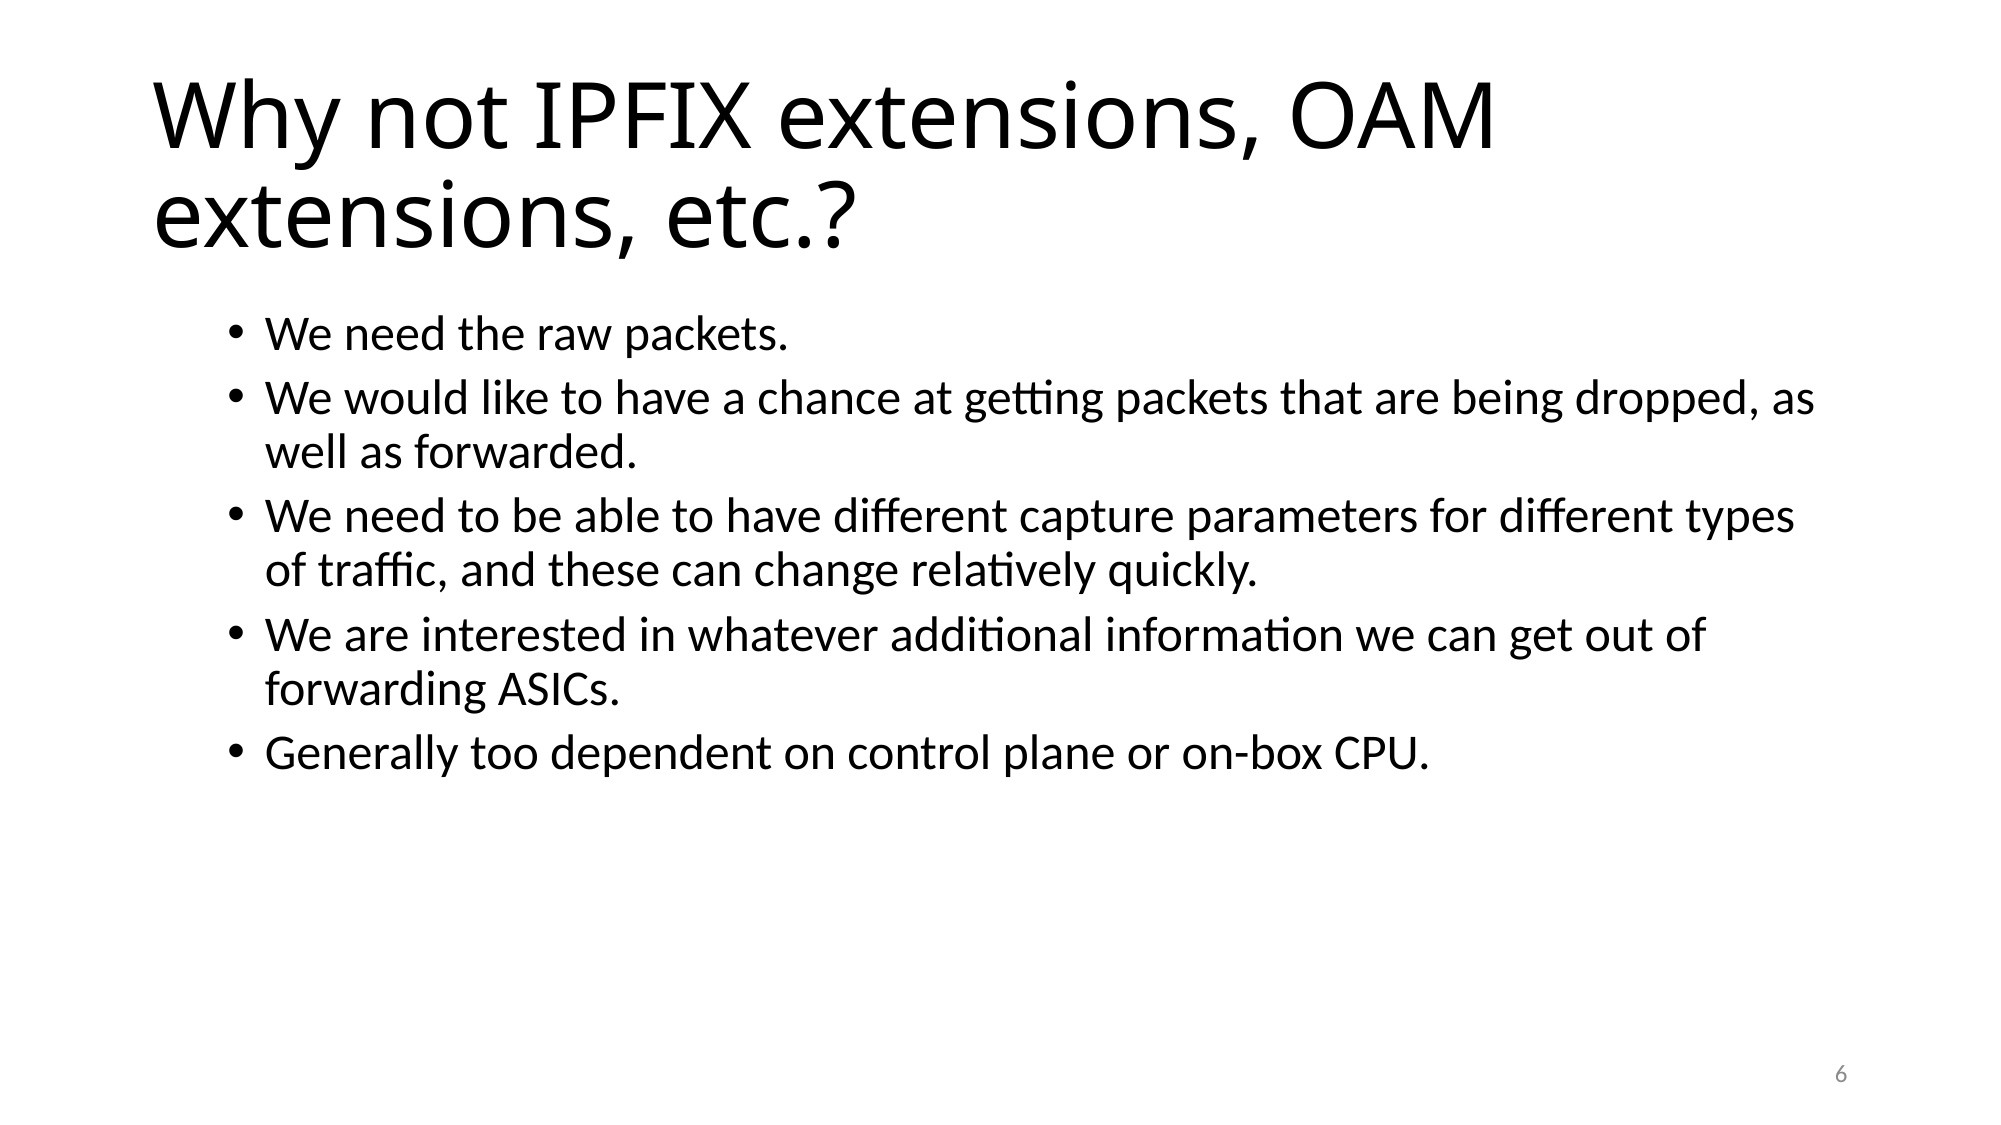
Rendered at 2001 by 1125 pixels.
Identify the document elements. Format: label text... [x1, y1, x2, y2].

title Why not IPFIX extensions, OAM extensions, etc.? [137, 59, 1863, 278]
list We need the raw packets. We would like to have a chance at getting packets that are being dropped, as well as forwarded. We need to be able to have different capture parameters for different types of traffic, and these can change relatively quickly. We are interested in whatever additional information we can get out of forwarding ASICs. Generally too dependent on control plane or on-box CPU. [137, 299, 1863, 1093]
slide_number 6 [1412, 1042, 1863, 1103]
